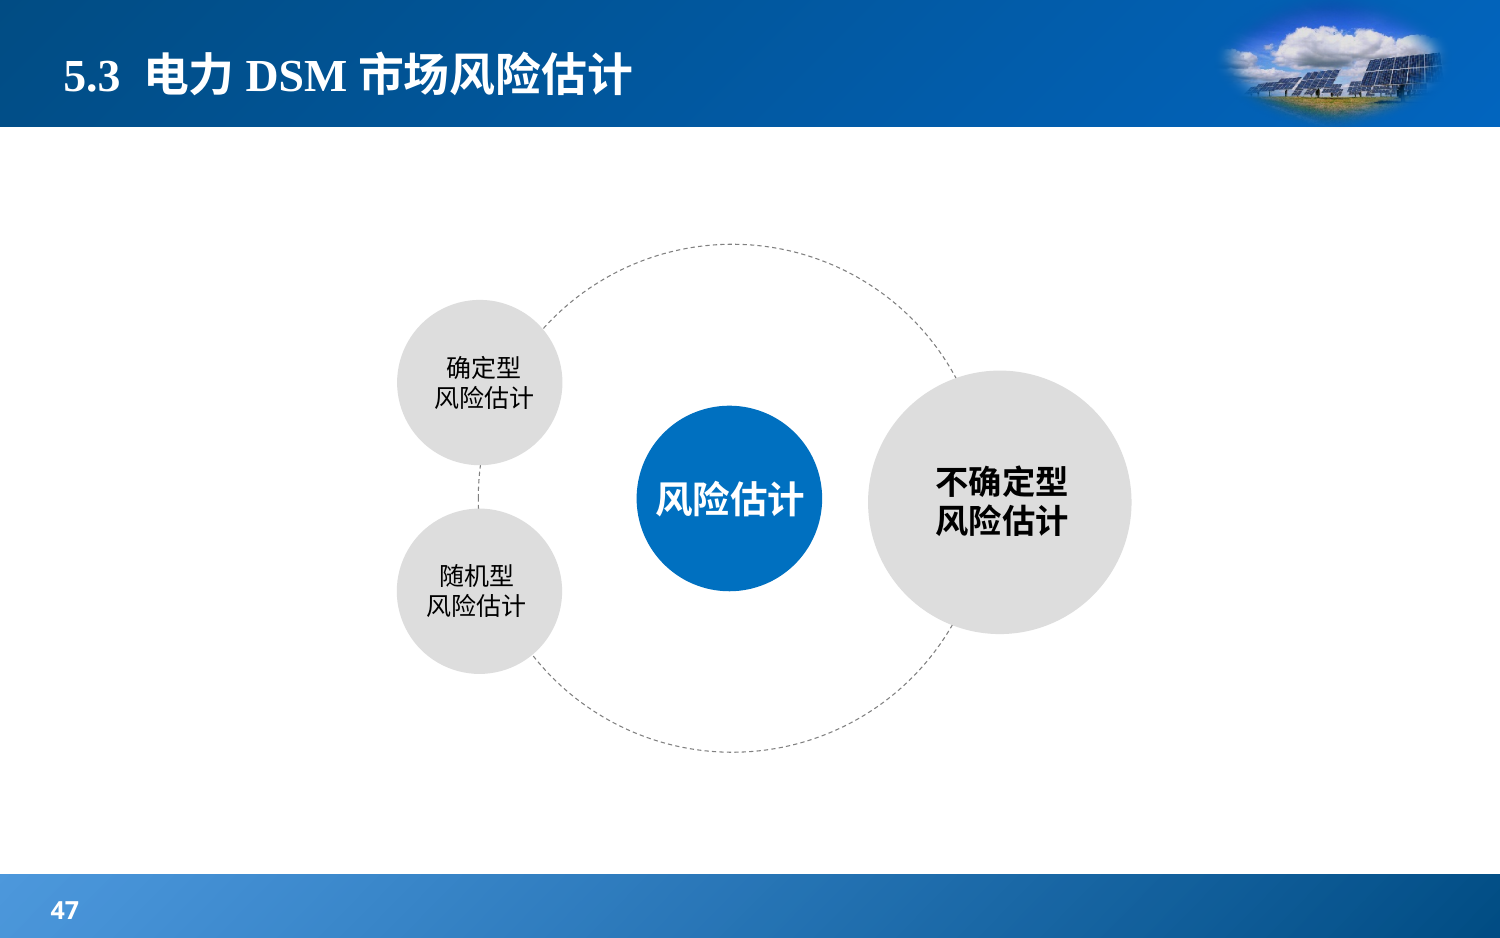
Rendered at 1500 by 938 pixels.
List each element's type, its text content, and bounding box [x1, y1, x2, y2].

text_box 确定型 风险估计 [407, 344, 561, 420]
text_box [405, 628, 554, 674]
text_box [870, 455, 1132, 635]
text_box [641, 405, 818, 468]
text_box [478, 244, 956, 753]
picture [1233, 6, 1433, 113]
text_box 不确定型 风险估计 [881, 453, 1123, 548]
text_box [872, 370, 1122, 468]
title 5.3 电力DSM市场风险估计 [48, 19, 1005, 127]
text_box [397, 299, 554, 466]
text_box [558, 565, 563, 617]
text_box [406, 508, 553, 553]
text_box 风险估计 [572, 468, 888, 528]
text_box 随机型 风险估计 [395, 553, 558, 628]
text_box [641, 528, 818, 592]
